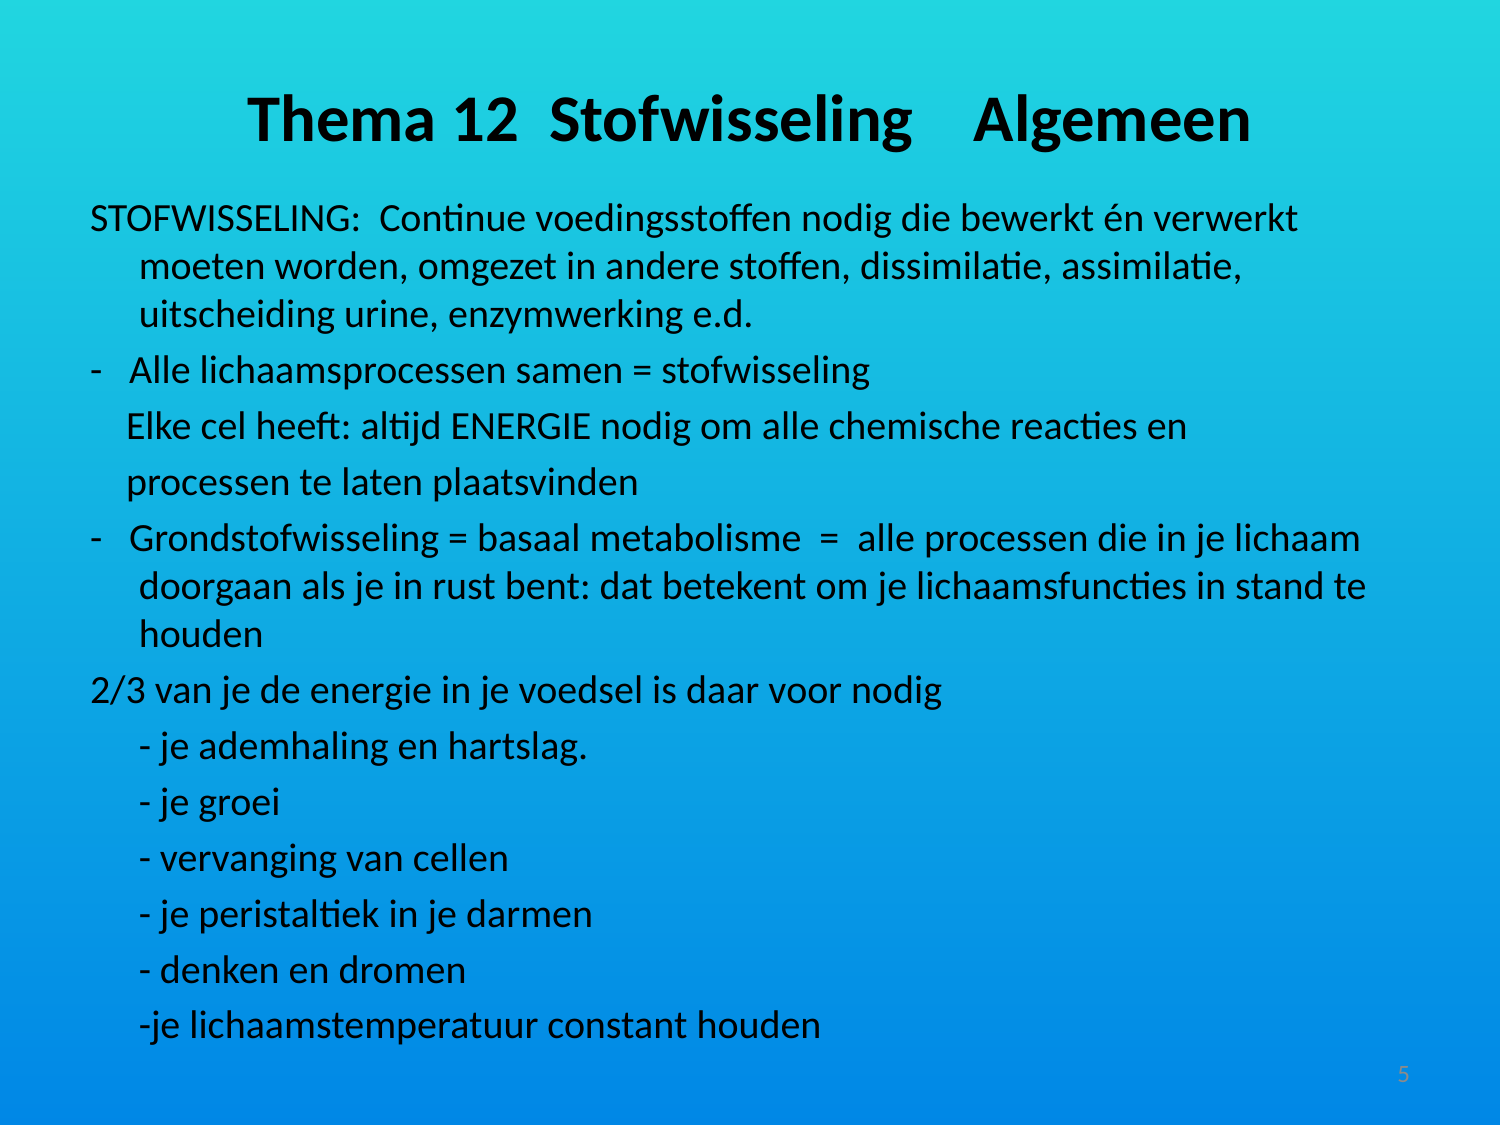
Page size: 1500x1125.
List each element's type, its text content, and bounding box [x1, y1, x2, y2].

list STOFWISSELING: Continue voedingsstoffen nodig die bewerkt én verwerkt moeten worden, omgezet in andere stoffen, dissimilatie, assimilatie, uitscheiding urine, enzymwerking e.d. - Alle lichaamsprocessen samen = stofwisseling Elke cel heeft: altijd ENERGIE nodig om alle chemische reacties en processen te laten plaatsvinden - Grondstofwisseling = basaal metabolisme = alle processen die in je lichaam doorgaan als je in rust bent: dat betekent om je lichaamsfuncties in stand te houden 2/3 van je de energie in je voedsel is daar voor nodig - je ademhaling en hartslag. - je groei - vervanging van cellen - je peristaltiek in je darmen - denken en dromen -je lichaamstemperatuur constant houden [75, 184, 1425, 1059]
slide_number 5 [1074, 1042, 1425, 1103]
title Thema 12 Stofwisseling Algemeen [75, 45, 1425, 184]
